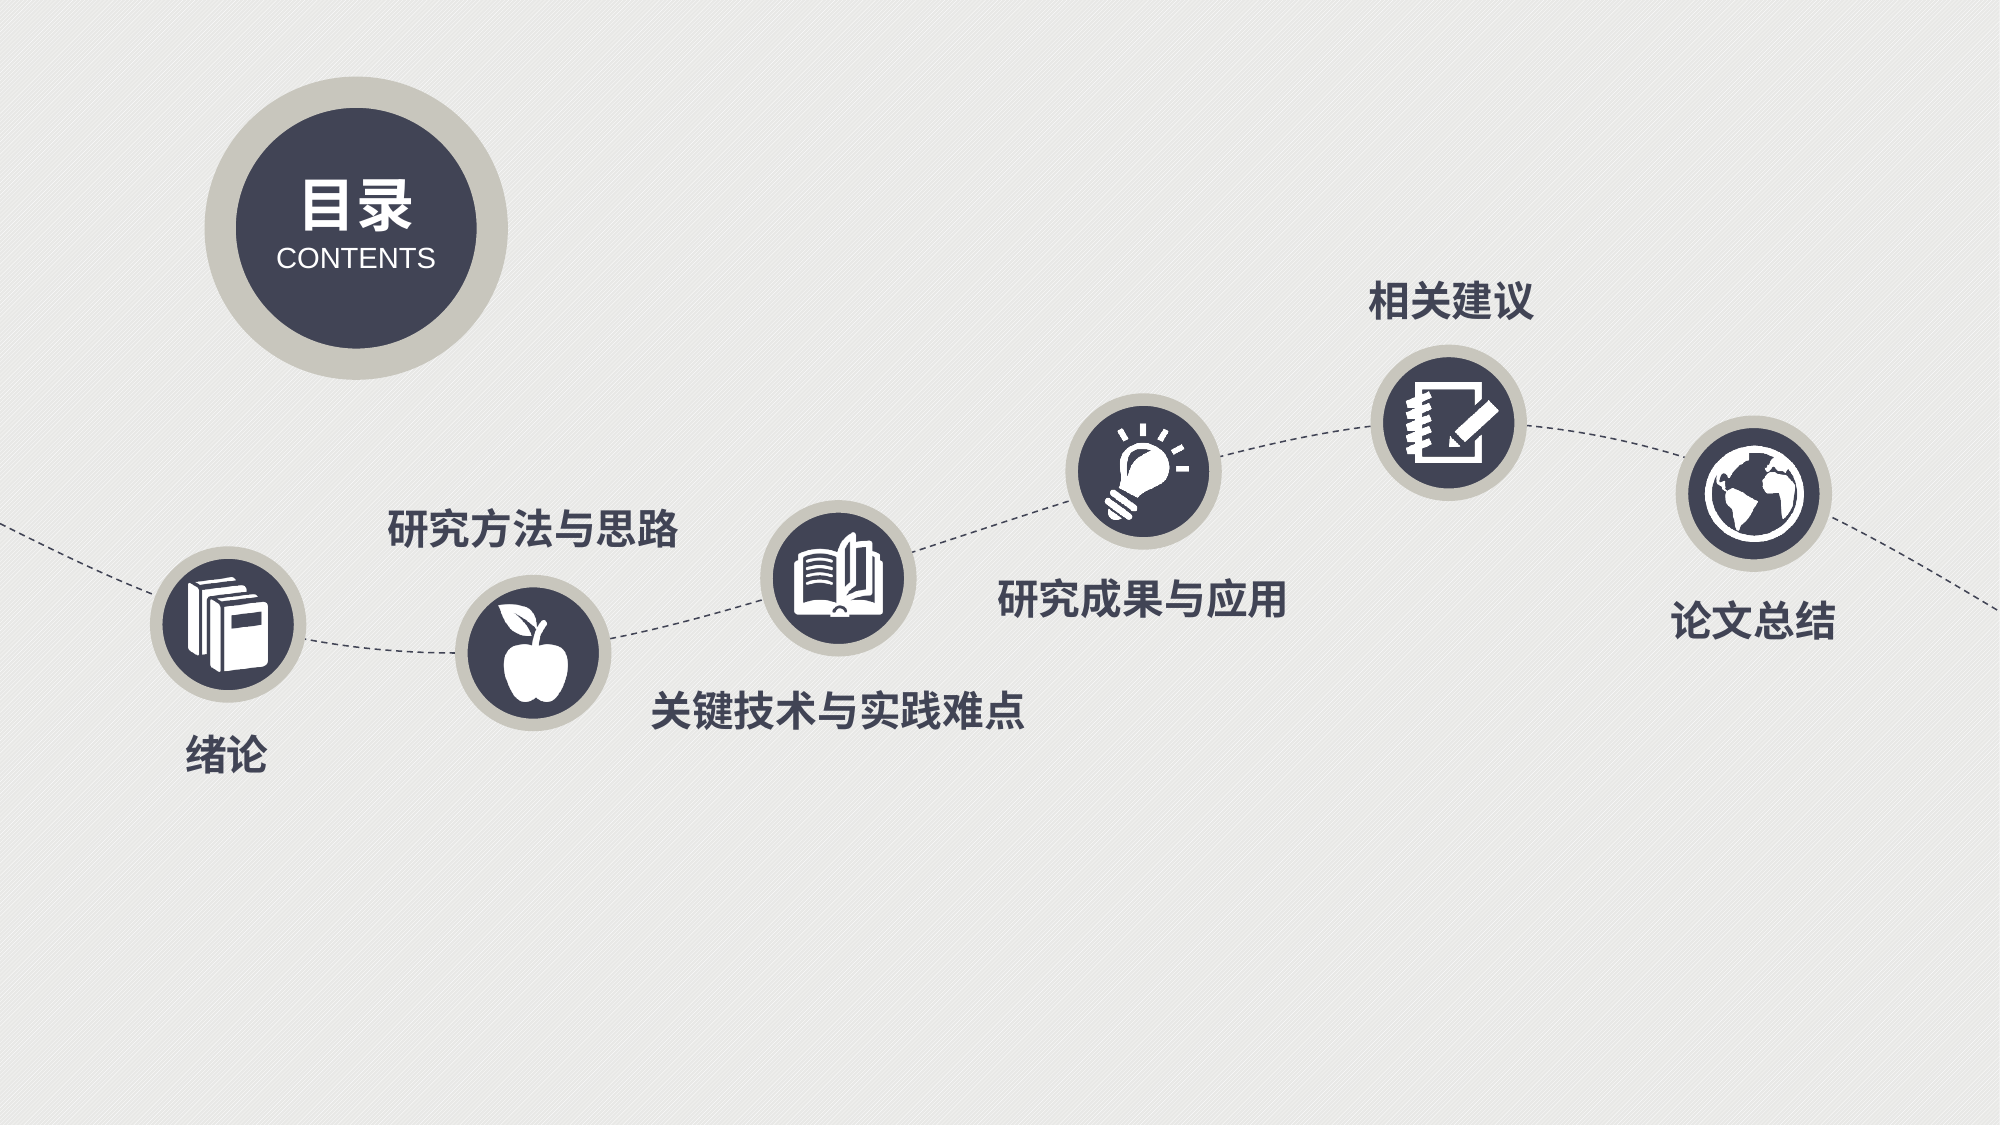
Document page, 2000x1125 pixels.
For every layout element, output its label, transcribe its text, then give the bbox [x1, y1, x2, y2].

text_box [916, 424, 2000, 614]
text_box [0, 522, 761, 654]
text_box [461, 580, 606, 726]
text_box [1071, 399, 1216, 544]
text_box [766, 506, 911, 651]
text_box 关键技术与实践难点 [635, 677, 1042, 742]
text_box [219, 91, 493, 365]
text_box 研究方法与思路 [372, 495, 695, 560]
text_box 绪论 [170, 721, 284, 787]
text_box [155, 552, 301, 697]
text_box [1376, 350, 1521, 495]
text_box 研究成果与应用 [982, 565, 1305, 631]
text_box 论文总结 [1655, 587, 1853, 653]
text_box 相关建议 [1353, 267, 1551, 333]
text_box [1681, 421, 1827, 566]
